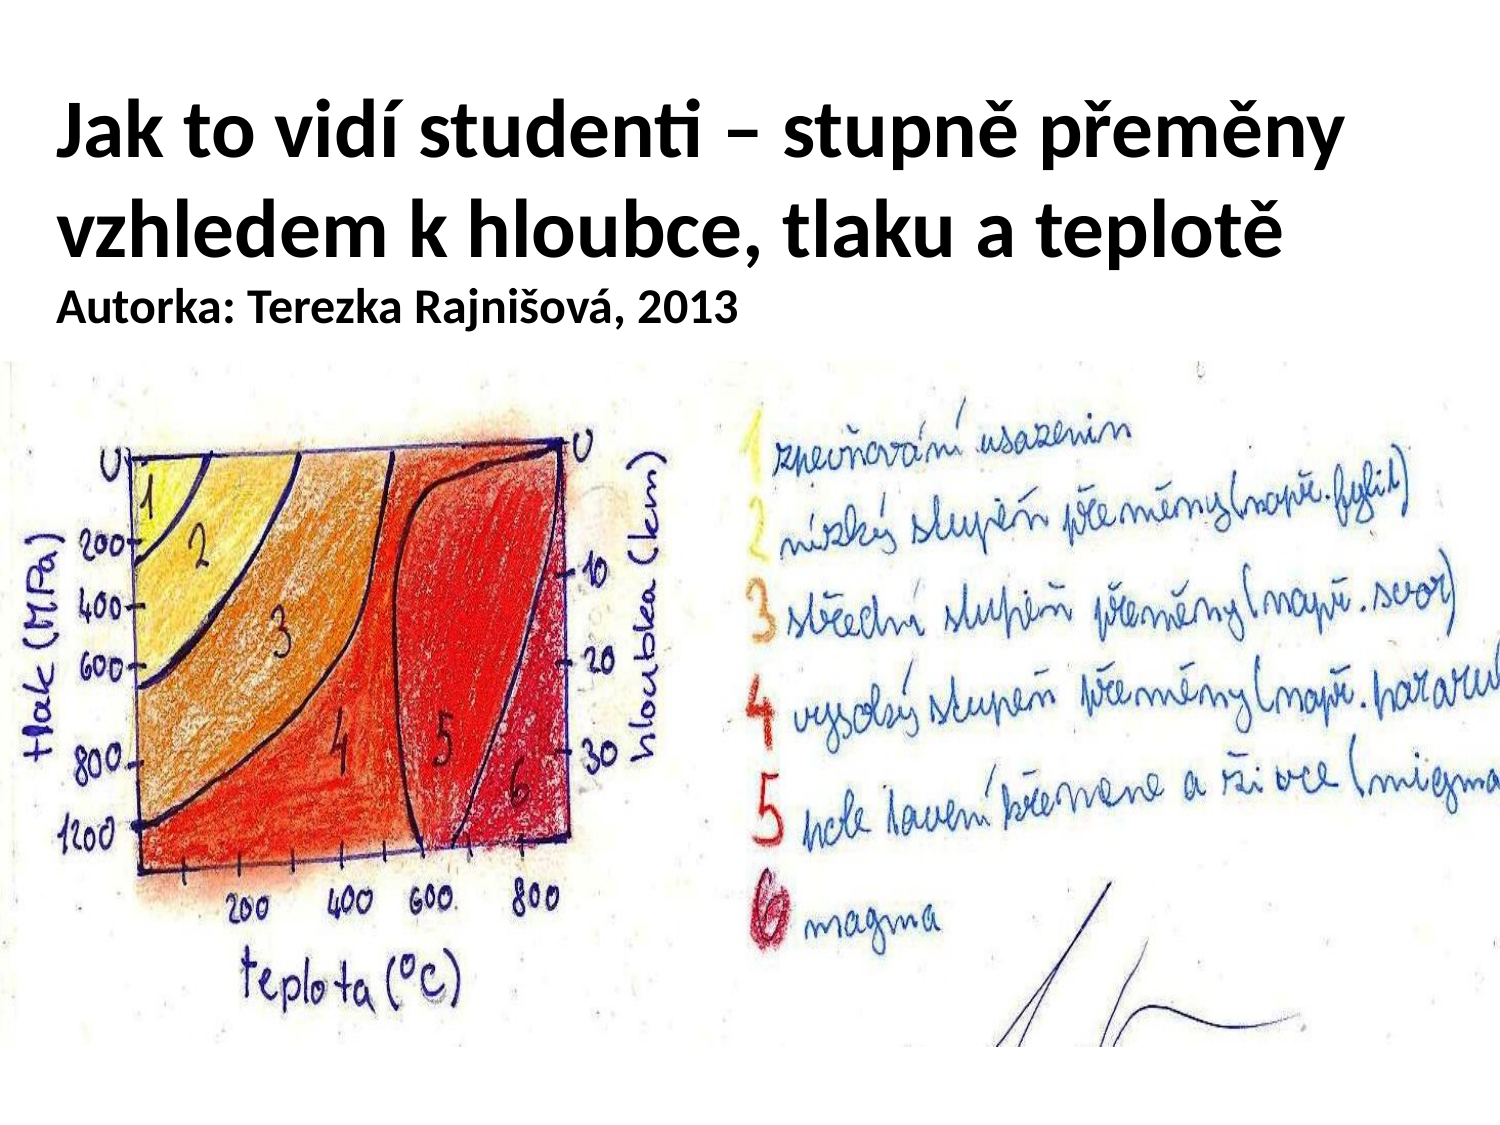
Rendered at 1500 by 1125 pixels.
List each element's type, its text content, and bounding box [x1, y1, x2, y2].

text_box Jak to vidí studenti – stupně přeměny vzhledem k hloubce, tlaku a teplotě Autorka: Terezka Rajnišová, 2013 [41, 66, 1447, 341]
picture [0, 361, 1500, 1048]
